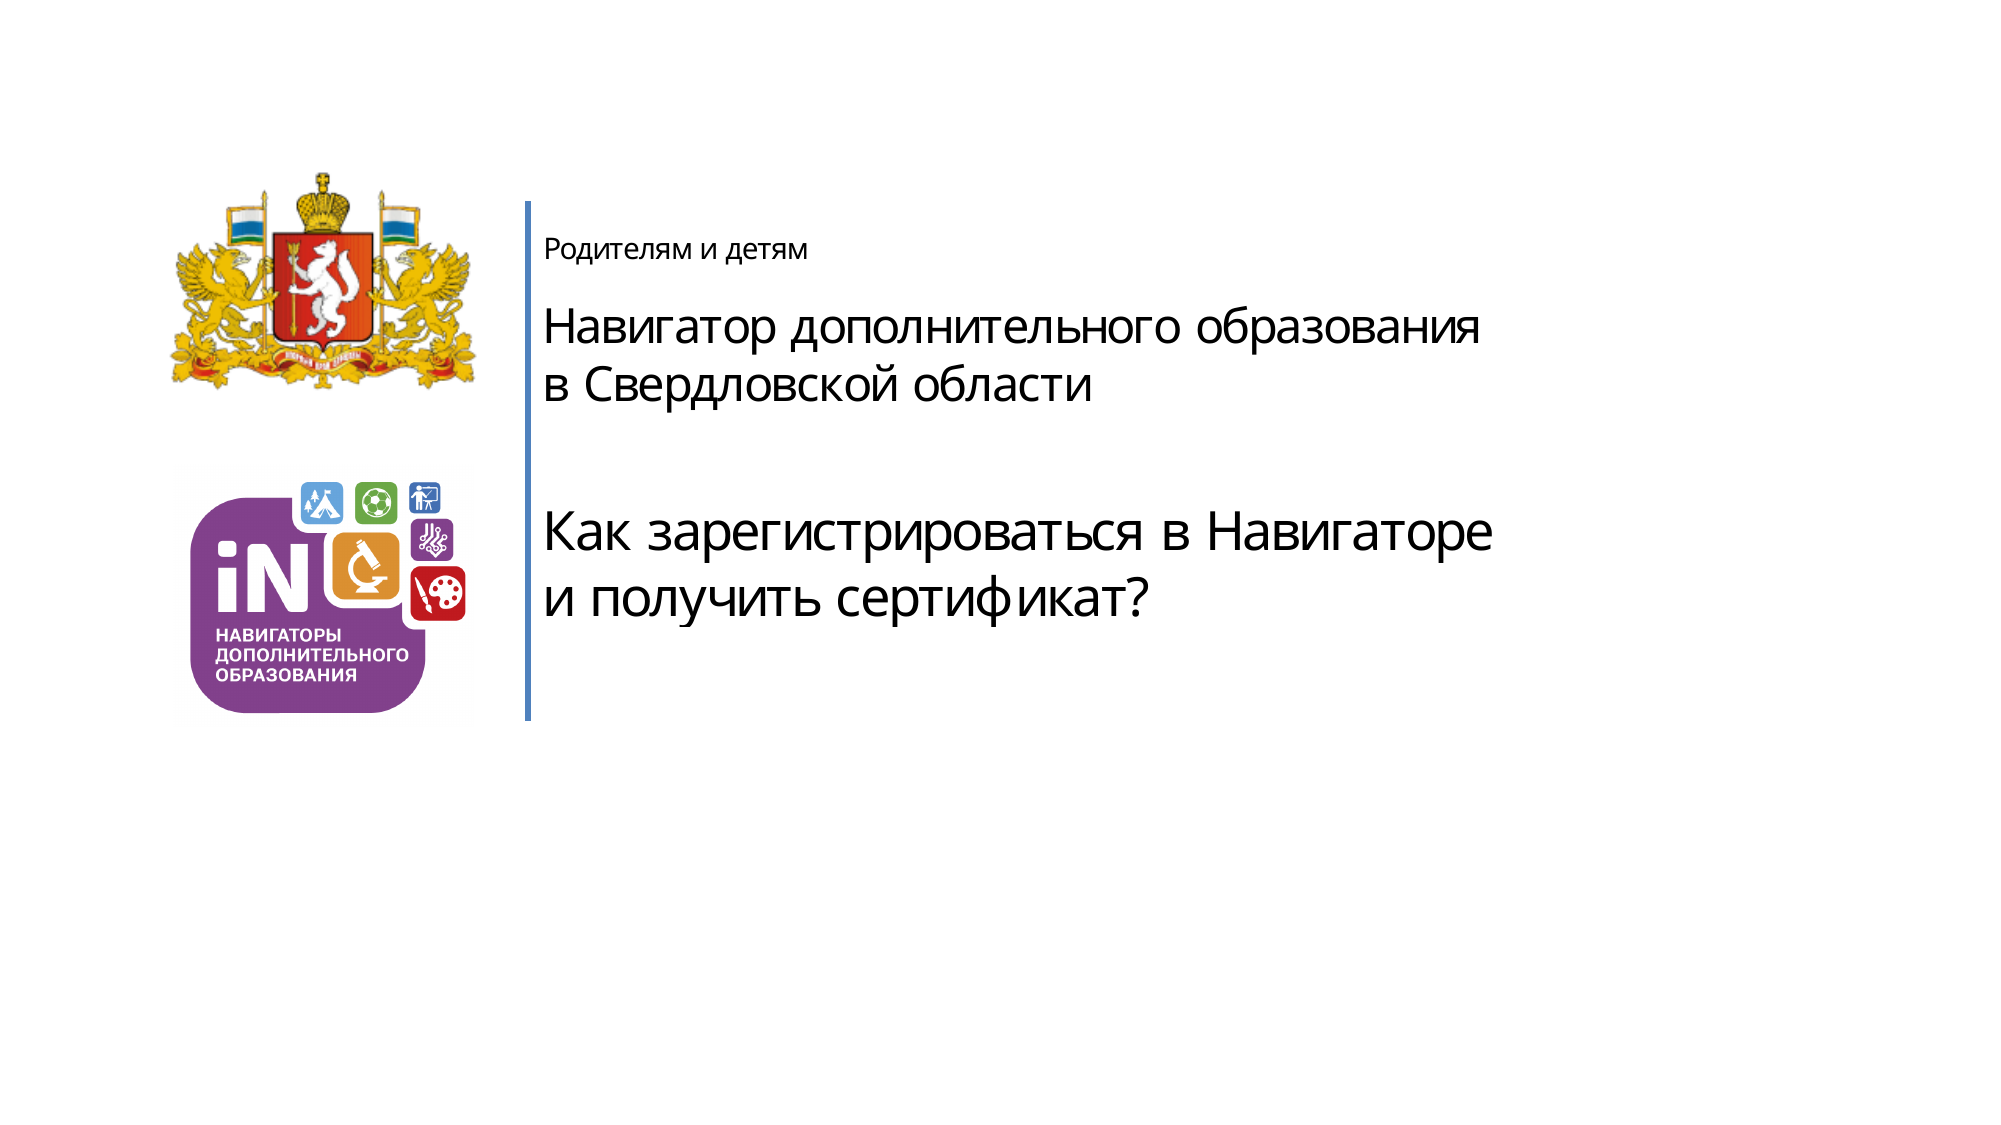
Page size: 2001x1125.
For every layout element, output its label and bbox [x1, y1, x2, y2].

picture [167, 140, 480, 453]
text_box [389, 92, 1701, 1089]
picture [173, 464, 474, 727]
